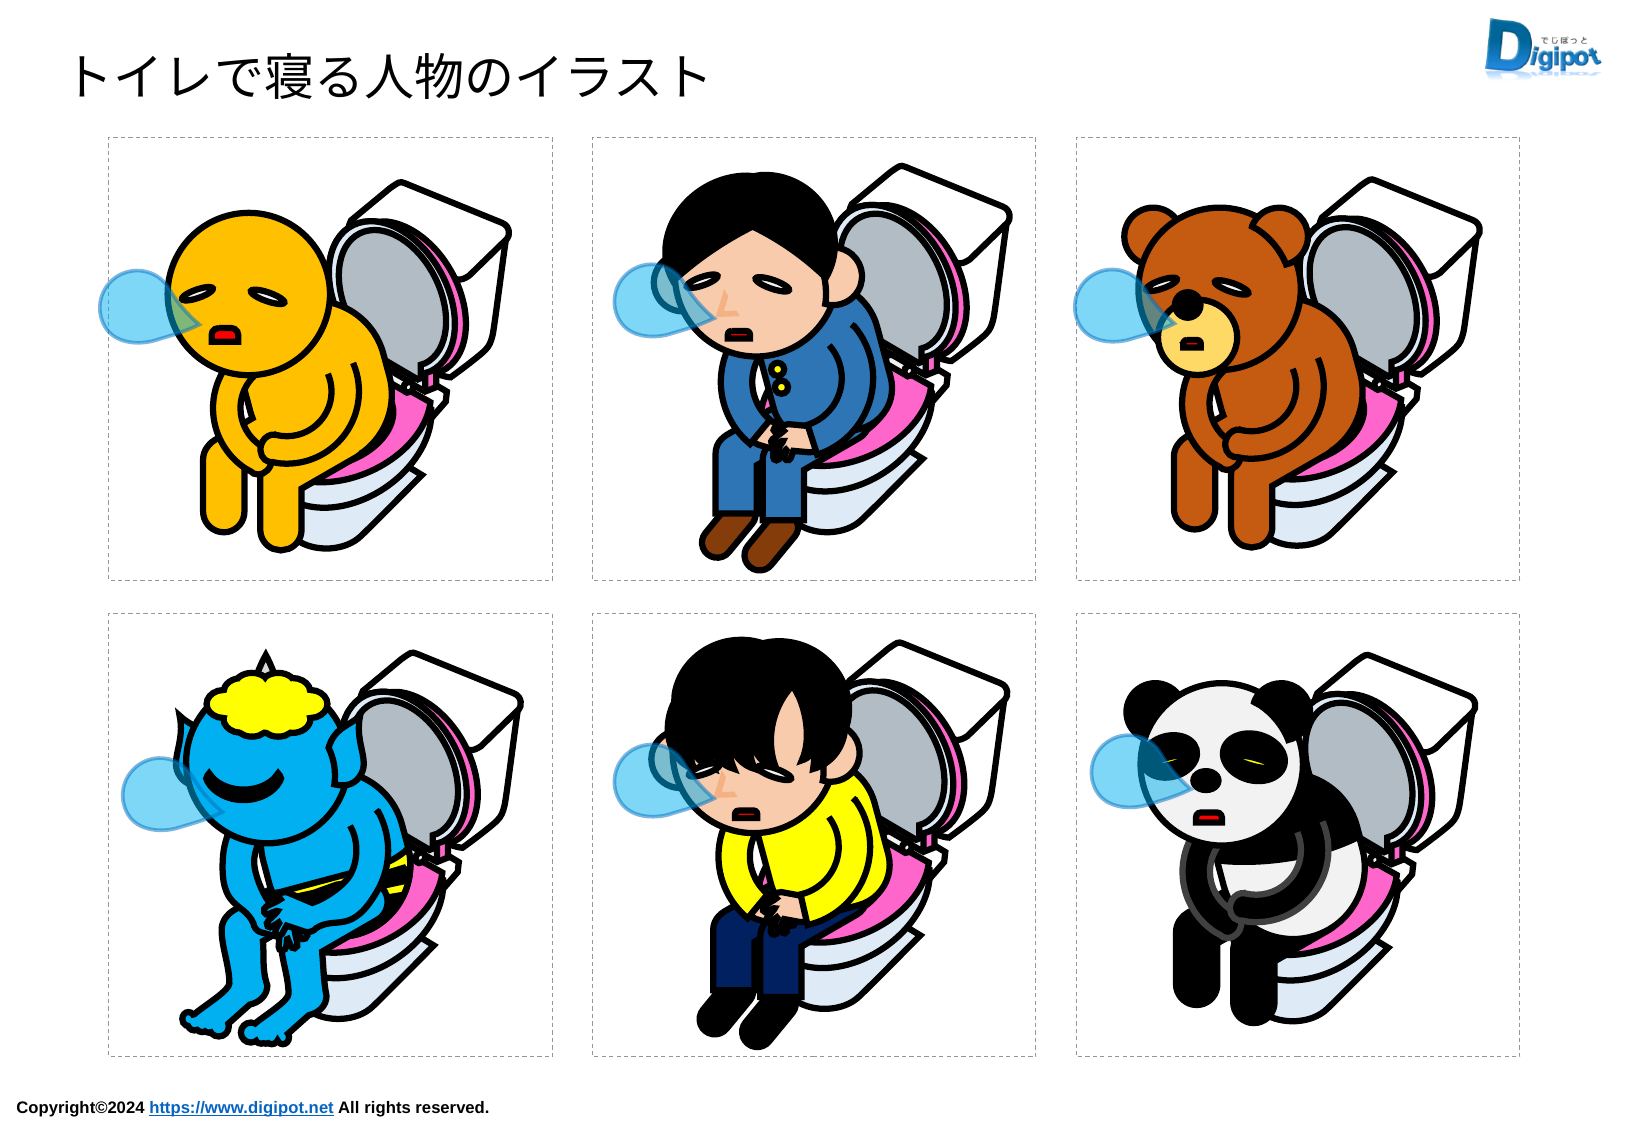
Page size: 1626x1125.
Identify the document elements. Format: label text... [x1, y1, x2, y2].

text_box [124, 655, 519, 1045]
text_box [615, 168, 1008, 575]
picture [1485, 18, 1602, 82]
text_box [615, 635, 1005, 1052]
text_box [1092, 667, 1473, 1006]
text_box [1076, 192, 1478, 531]
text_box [101, 195, 507, 533]
text_box トイレで寝る人物のイラスト [49, 38, 728, 113]
